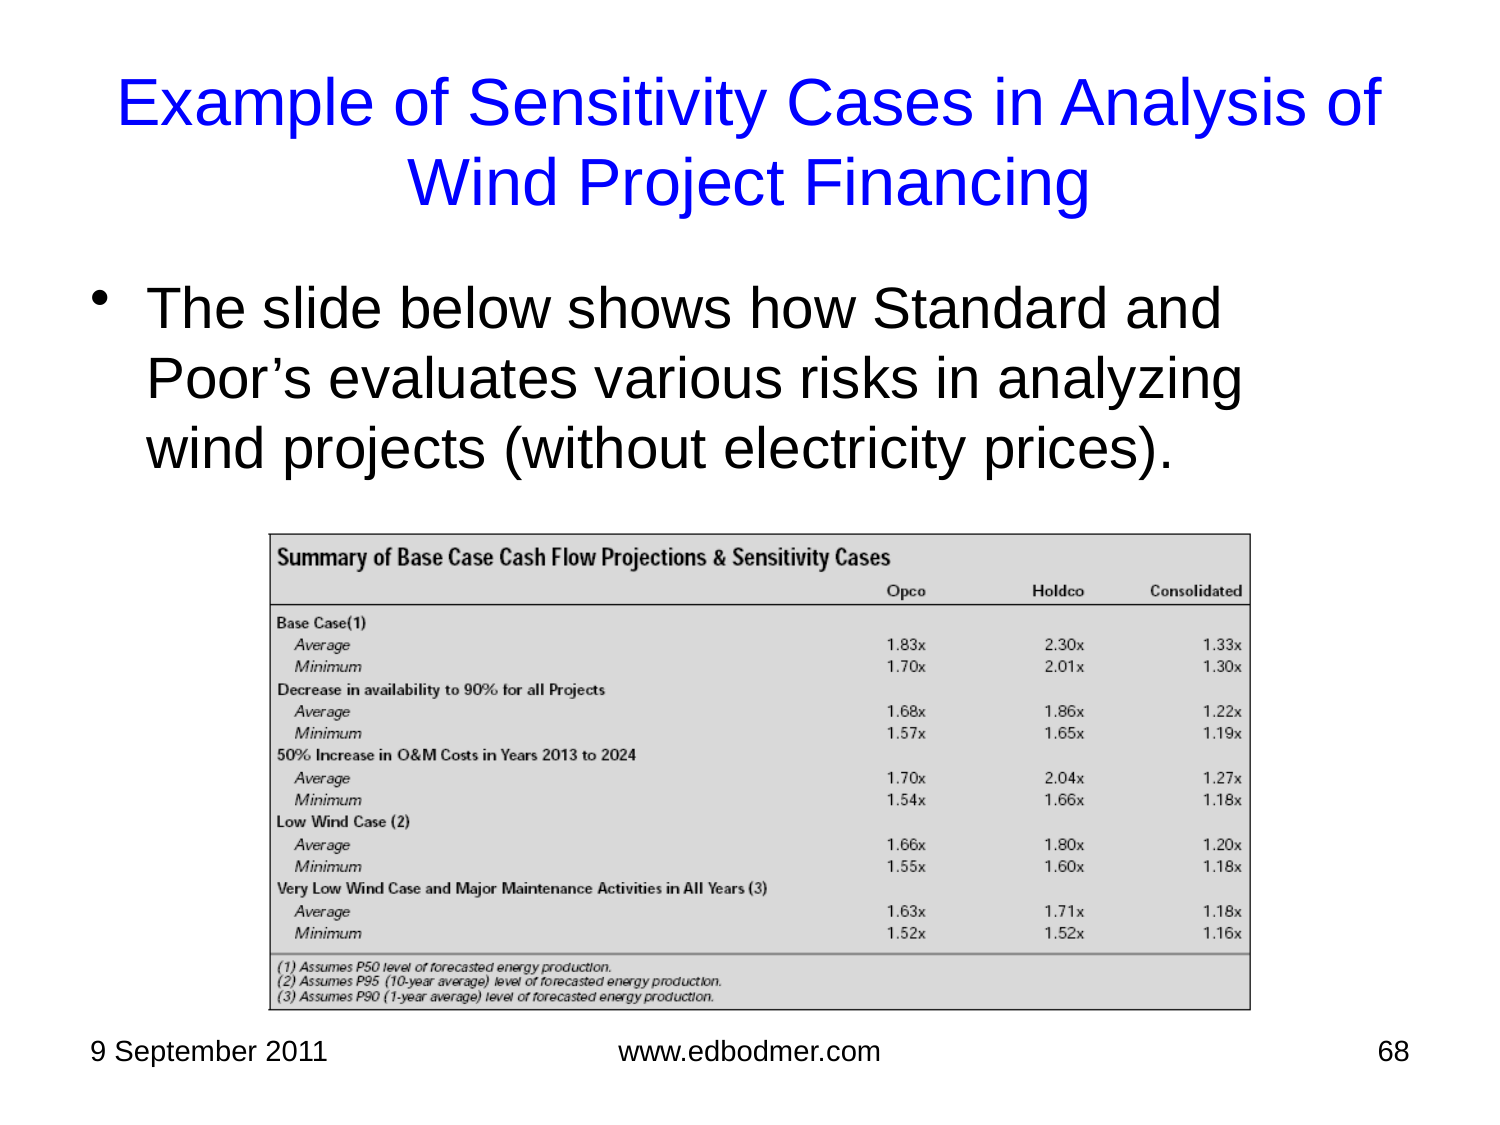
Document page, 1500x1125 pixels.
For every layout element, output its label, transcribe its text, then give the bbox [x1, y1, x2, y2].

list The slide below shows how Standard and Poor’s evaluates various risks in analyzing wind projects (without electricity prices). [74, 262, 1326, 538]
slide_number 68 [1074, 1024, 1426, 1103]
footer www.edbodmer.com [512, 1038, 988, 1103]
picture [212, 499, 1291, 1030]
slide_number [74, 1024, 426, 1103]
title Example of Sensitivity Cases in Analysis of Wind Project Financing [74, 44, 1426, 233]
